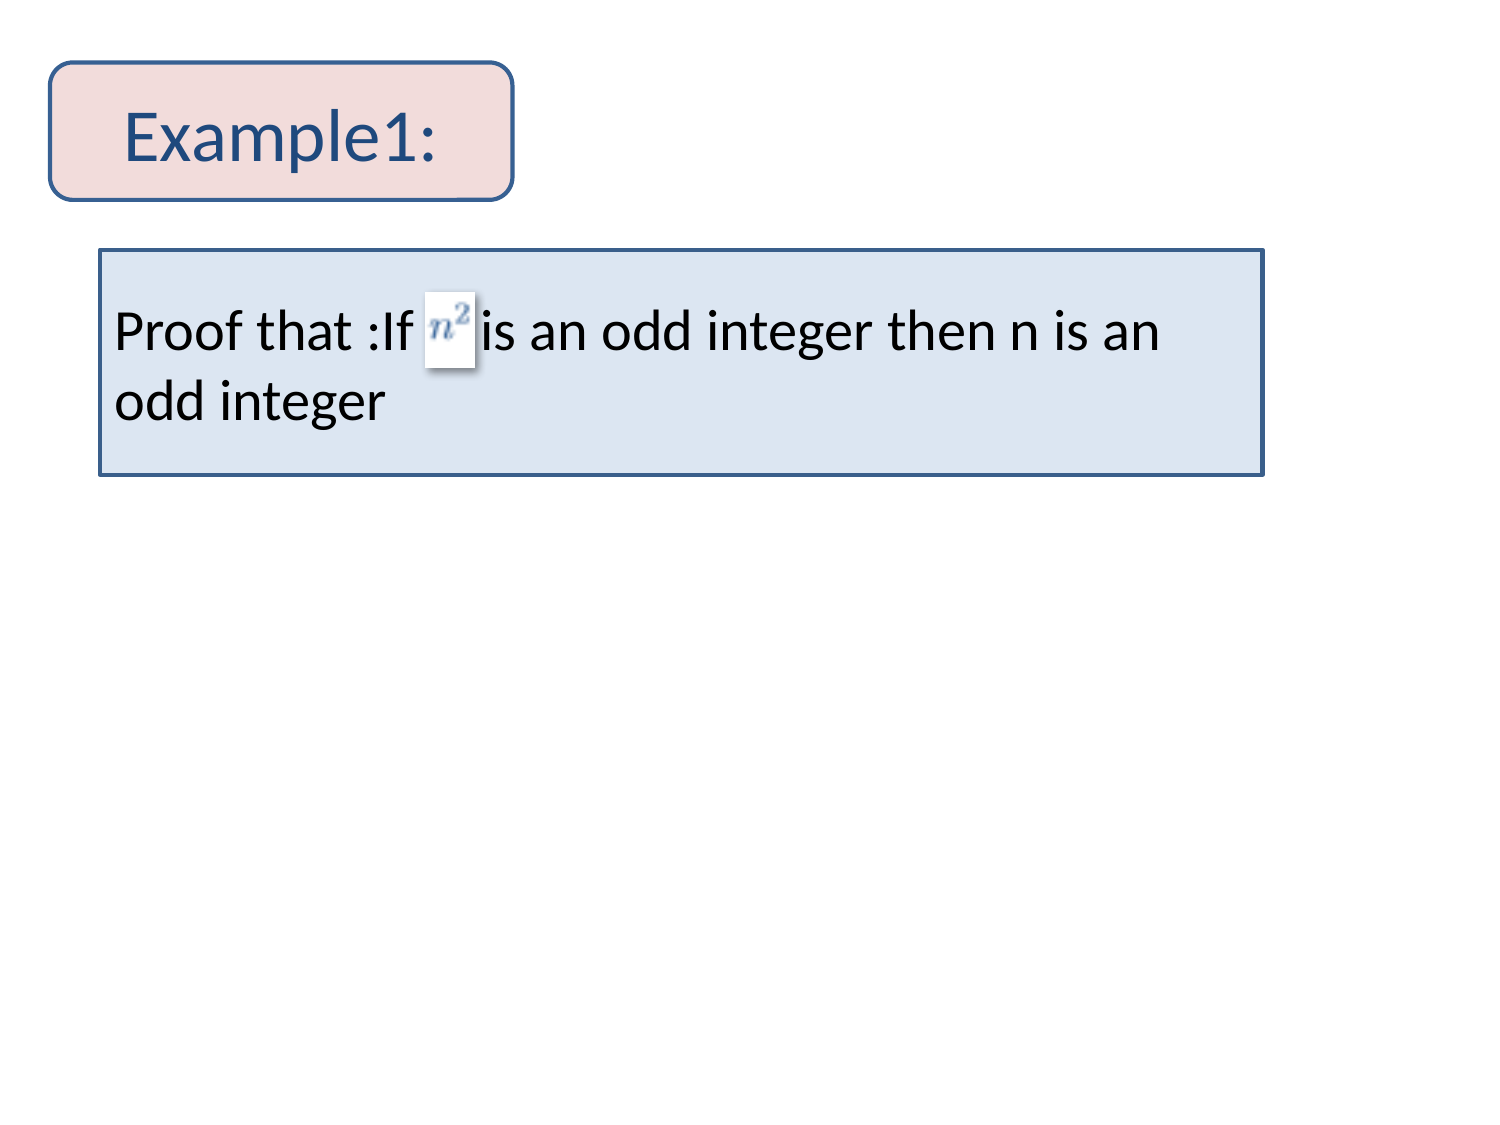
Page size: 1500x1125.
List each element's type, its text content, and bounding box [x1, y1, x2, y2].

picture [424, 292, 476, 368]
text_box Example1: [47, 60, 515, 202]
text_box Proof that :If is an odd integer then n is an odd integer [98, 248, 1265, 477]
